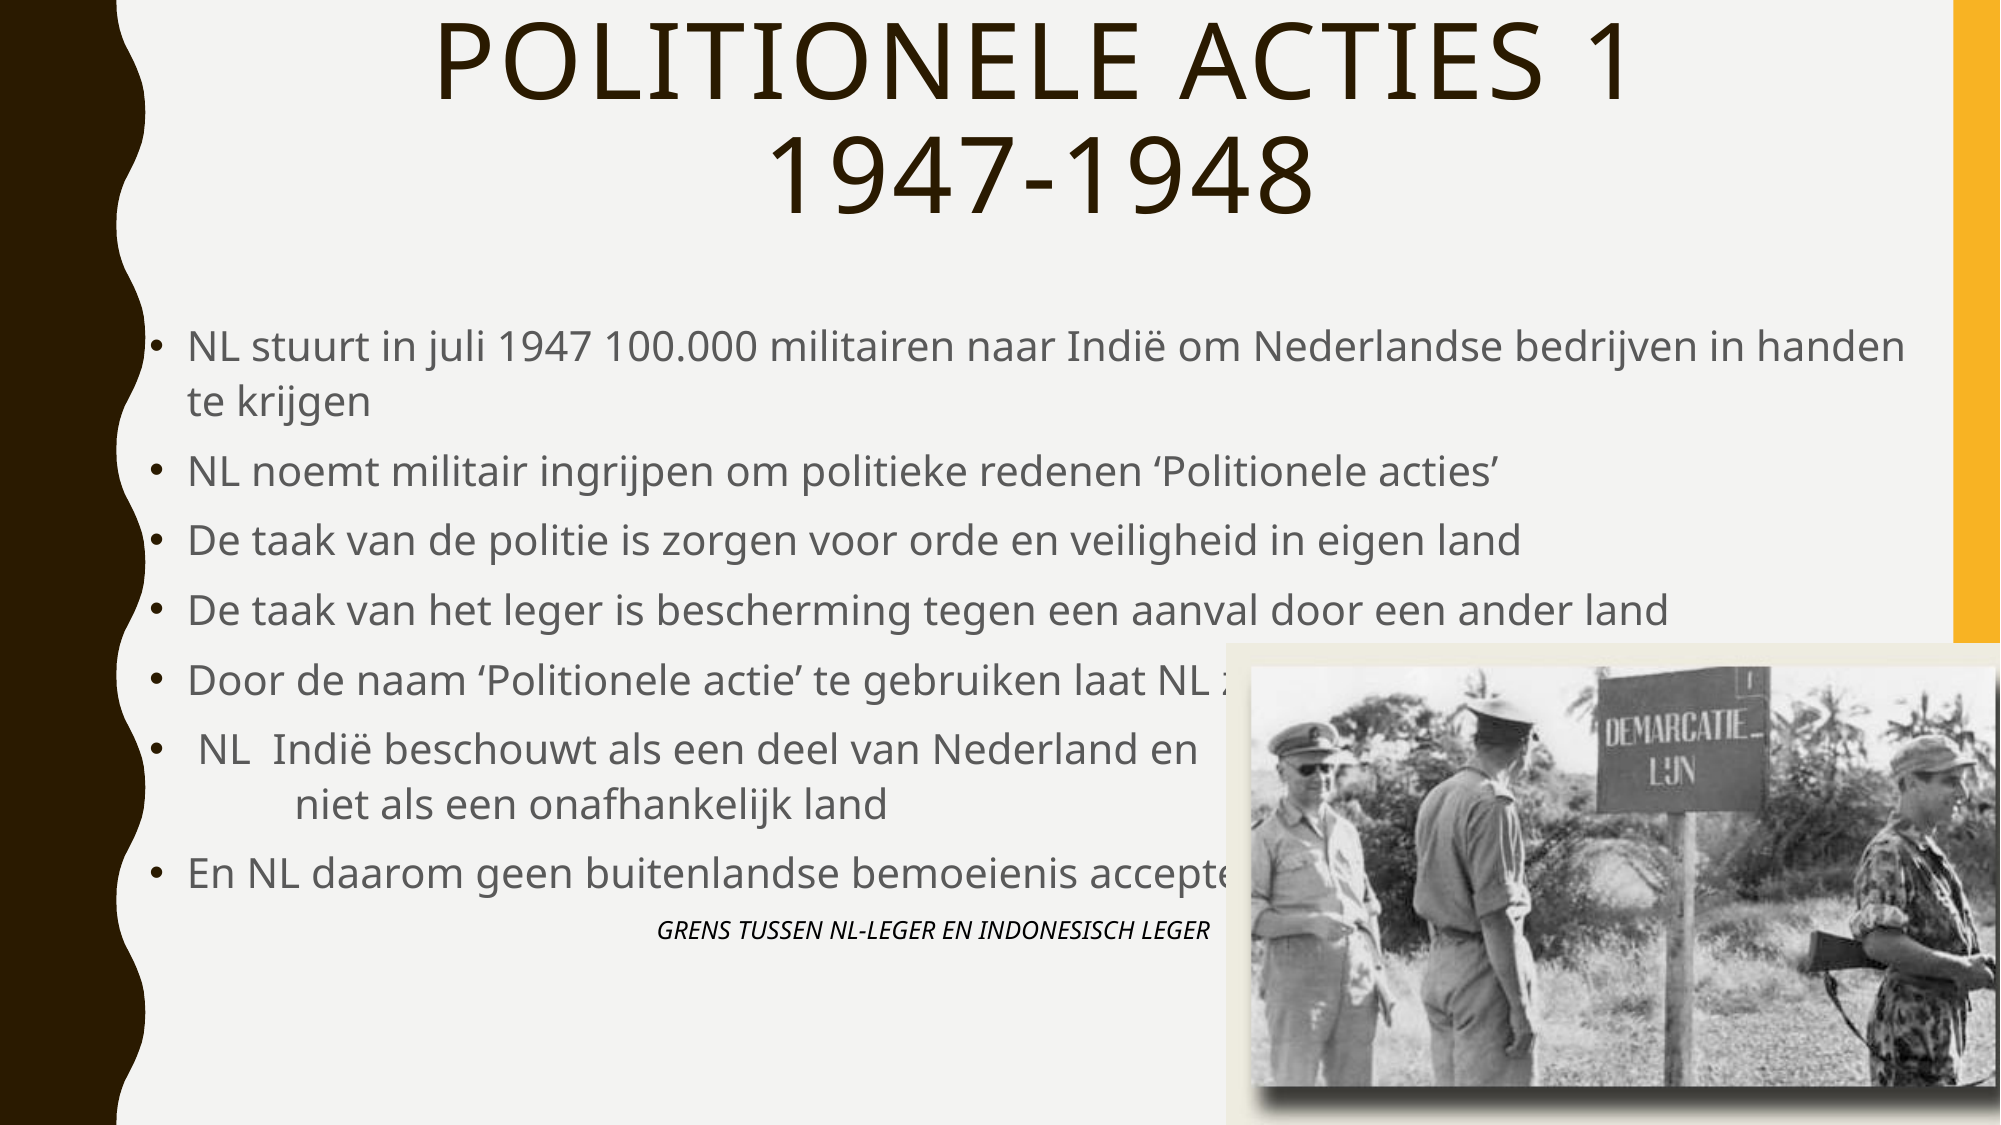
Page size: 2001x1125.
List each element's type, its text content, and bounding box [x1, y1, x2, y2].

picture [1226, 643, 2000, 1125]
list NL stuurt in juli 1947 100.000 militairen naar Indië om Nederlandse bedrijven in handen te krijgen NL noemt militair ingrijpen om politieke redenen ‘Politionele acties’ De taak van de politie is zorgen voor orde en veiligheid in eigen land De taak van het leger is bescherming tegen een aanval door een ander land Door de naam ‘Politionele actie’ te gebruiken laat NL zien, dat: NL Indië beschouwt als een deel van Nederland en niet als een onafhankelijk land En NL daarom geen buitenlandse bemoeienis accepteert [134, 307, 1943, 1125]
title Politionele acties 1 1947-1948 [205, 0, 1875, 307]
text_box GRENS TUSSEN NL-LEGER EN INDONESISCH LEGER [641, 906, 1226, 952]
